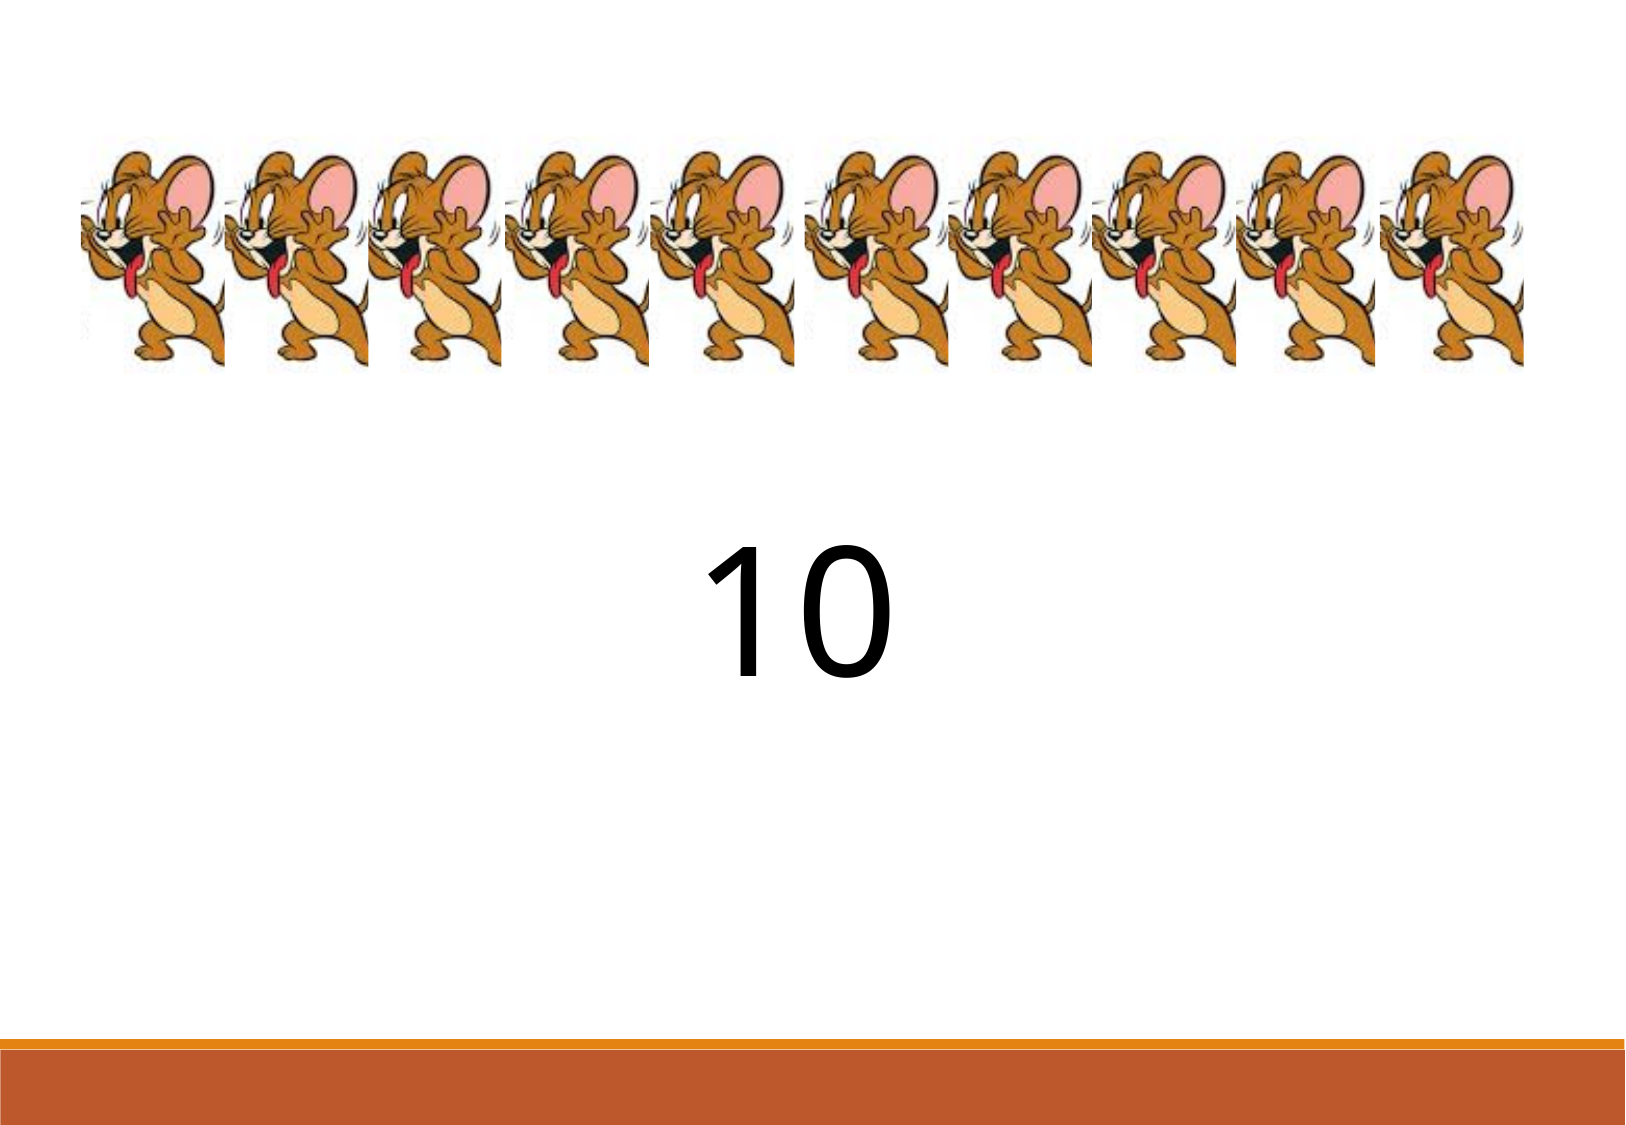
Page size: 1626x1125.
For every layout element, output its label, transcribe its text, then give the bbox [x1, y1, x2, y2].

picture [804, 132, 1376, 404]
picture [1379, 132, 1525, 404]
text_box 10 [677, 488, 992, 720]
picture [80, 132, 502, 404]
picture [504, 132, 795, 404]
